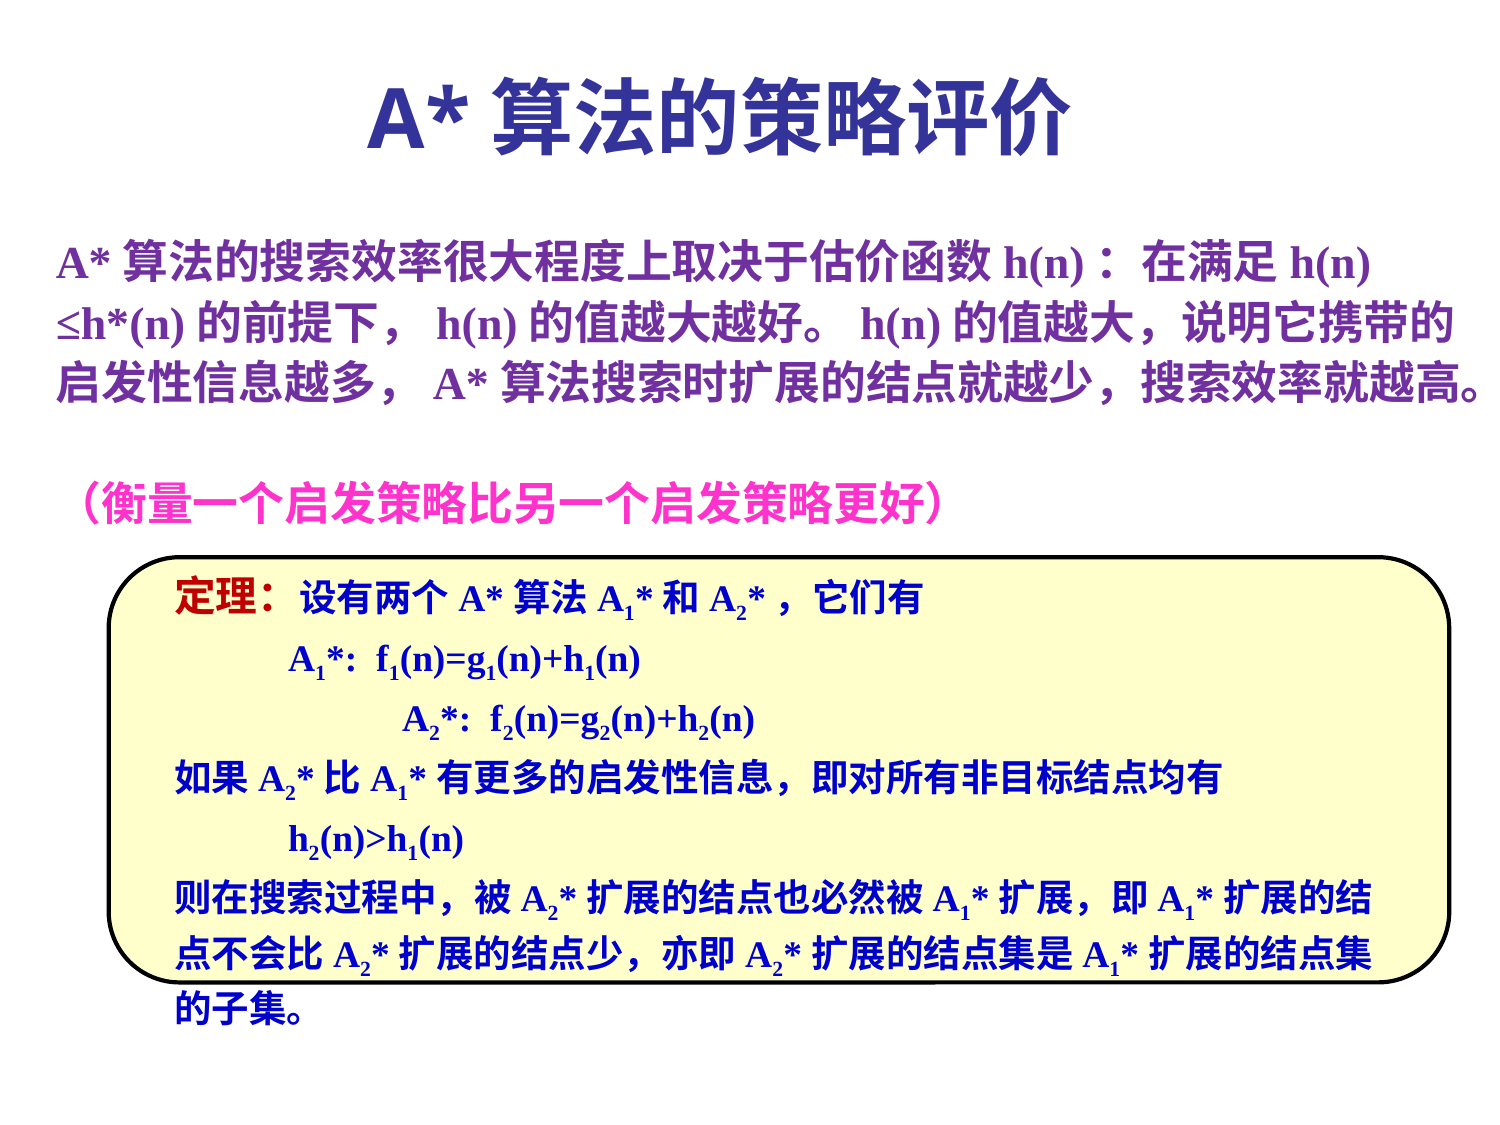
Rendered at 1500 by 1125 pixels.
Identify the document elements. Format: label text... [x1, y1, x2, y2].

text_box A*算法的搜索效率很大程度上取决于估价函数h(n)：在满足h(n) ≤h*(n)的前提下，h(n)的值越大越好。h(n)的值越大，说明它携带的启发性信息越多，A*算法搜索时扩展的结点就越少，搜索效率就越高。 （衡量一个启发策略比另一个启发策略更好） [41, 219, 1500, 538]
text_box A*算法的策略评价 [82, 58, 1359, 173]
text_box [108, 556, 1450, 983]
